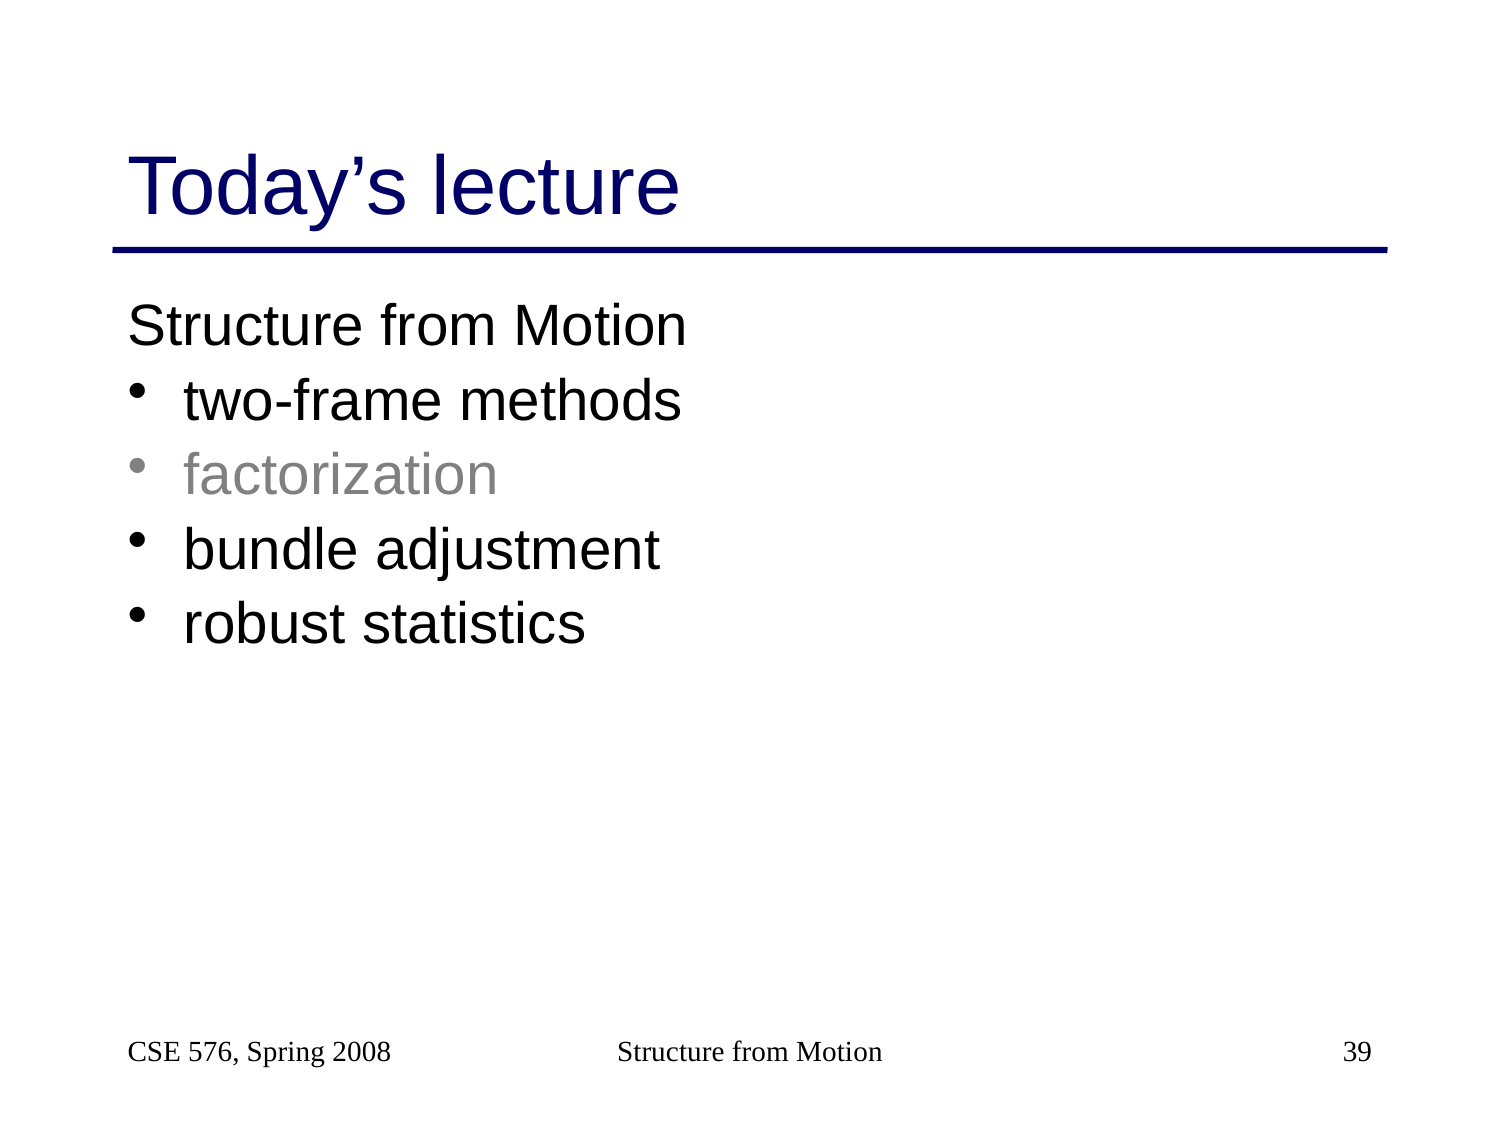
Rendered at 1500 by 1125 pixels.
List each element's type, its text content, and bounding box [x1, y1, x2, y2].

title Today’s lecture [112, 99, 1388, 263]
slide_number 39 [1074, 1025, 1388, 1100]
list Structure from Motion two-frame methods factorization bundle adjustment robust statistics [112, 287, 1388, 1000]
footer Structure from Motion [450, 1025, 1050, 1100]
slide_number CSE 576, Spring 2008 [112, 1025, 425, 1100]
